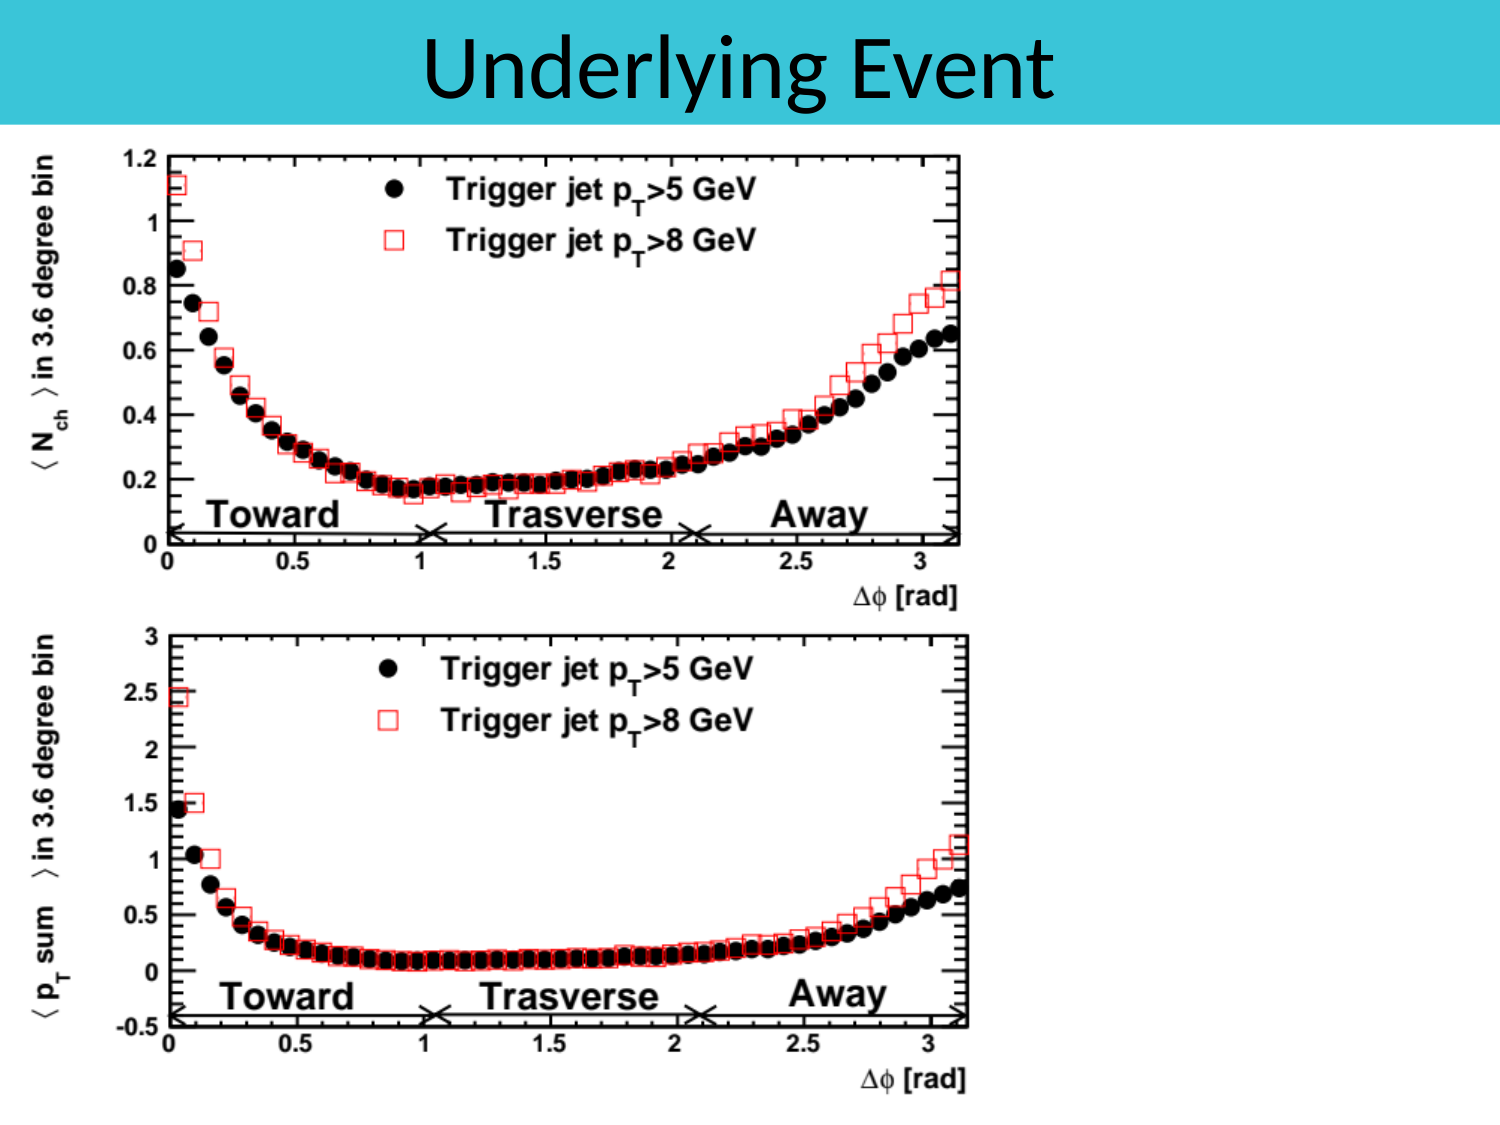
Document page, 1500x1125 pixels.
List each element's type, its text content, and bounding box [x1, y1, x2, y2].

picture [0, 131, 1135, 1103]
text_box Underlying Event [0, 0, 1500, 125]
